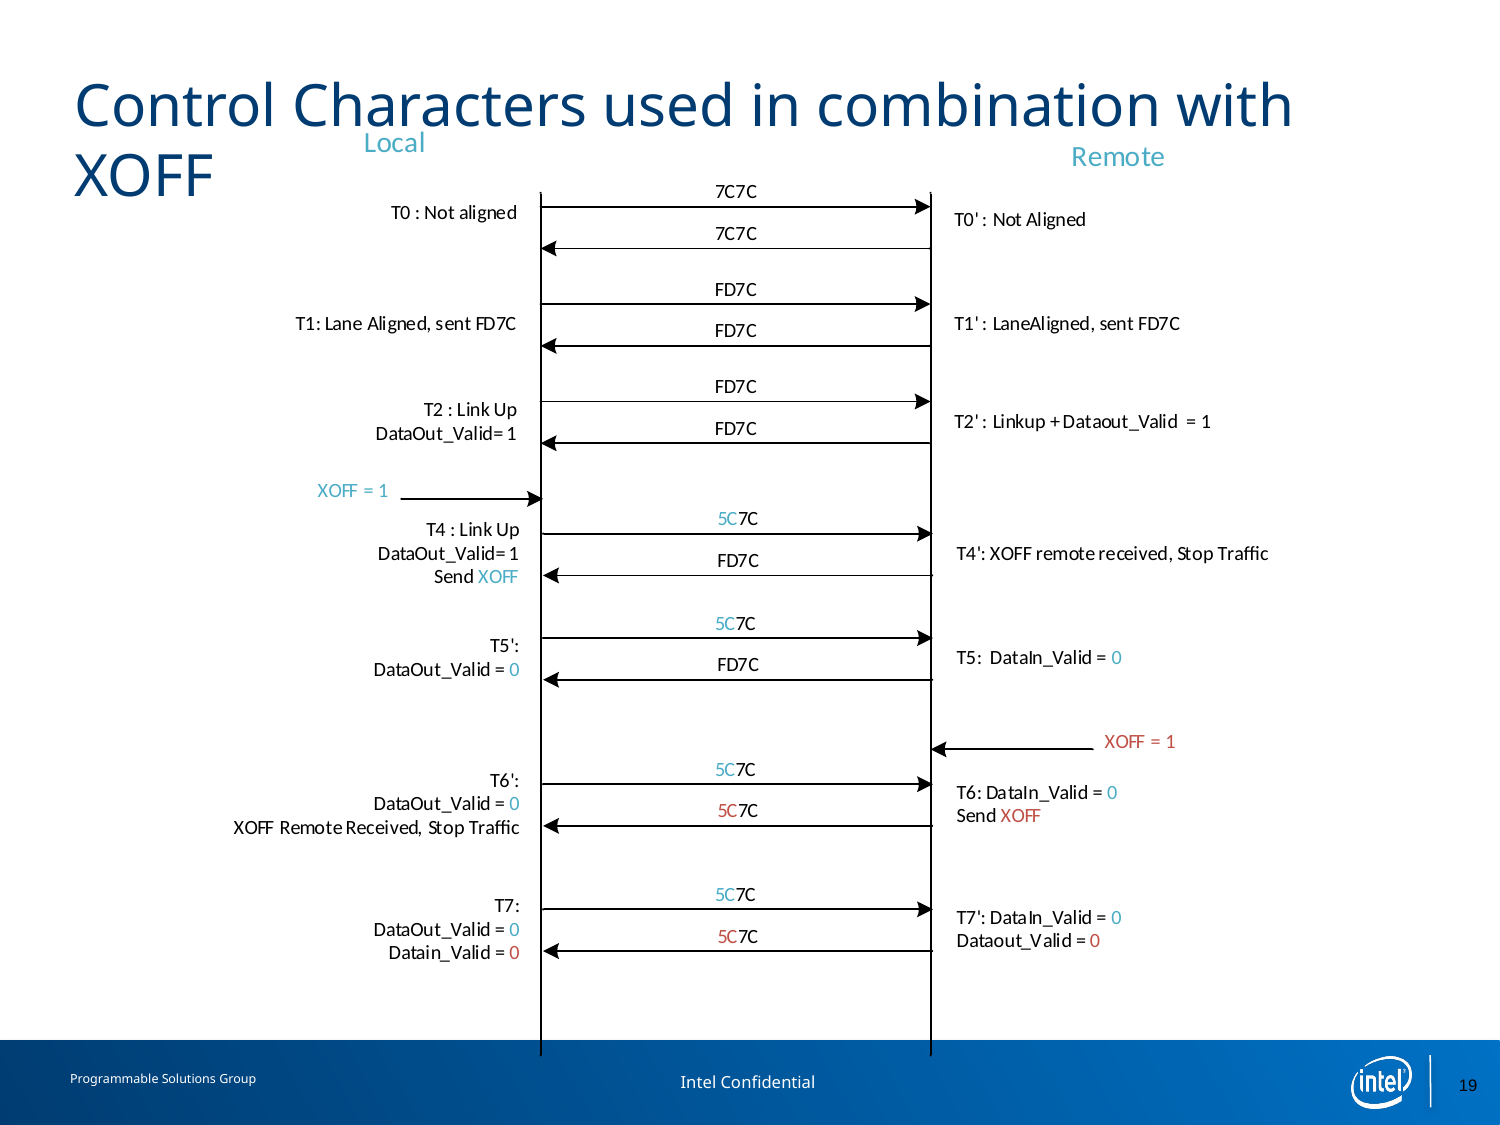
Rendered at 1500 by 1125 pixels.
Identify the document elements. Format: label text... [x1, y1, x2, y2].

slide_number 19 [1127, 1055, 1478, 1116]
title Control Characters used in combination with XOFF [74, 67, 1425, 258]
picture [220, 114, 1279, 1058]
